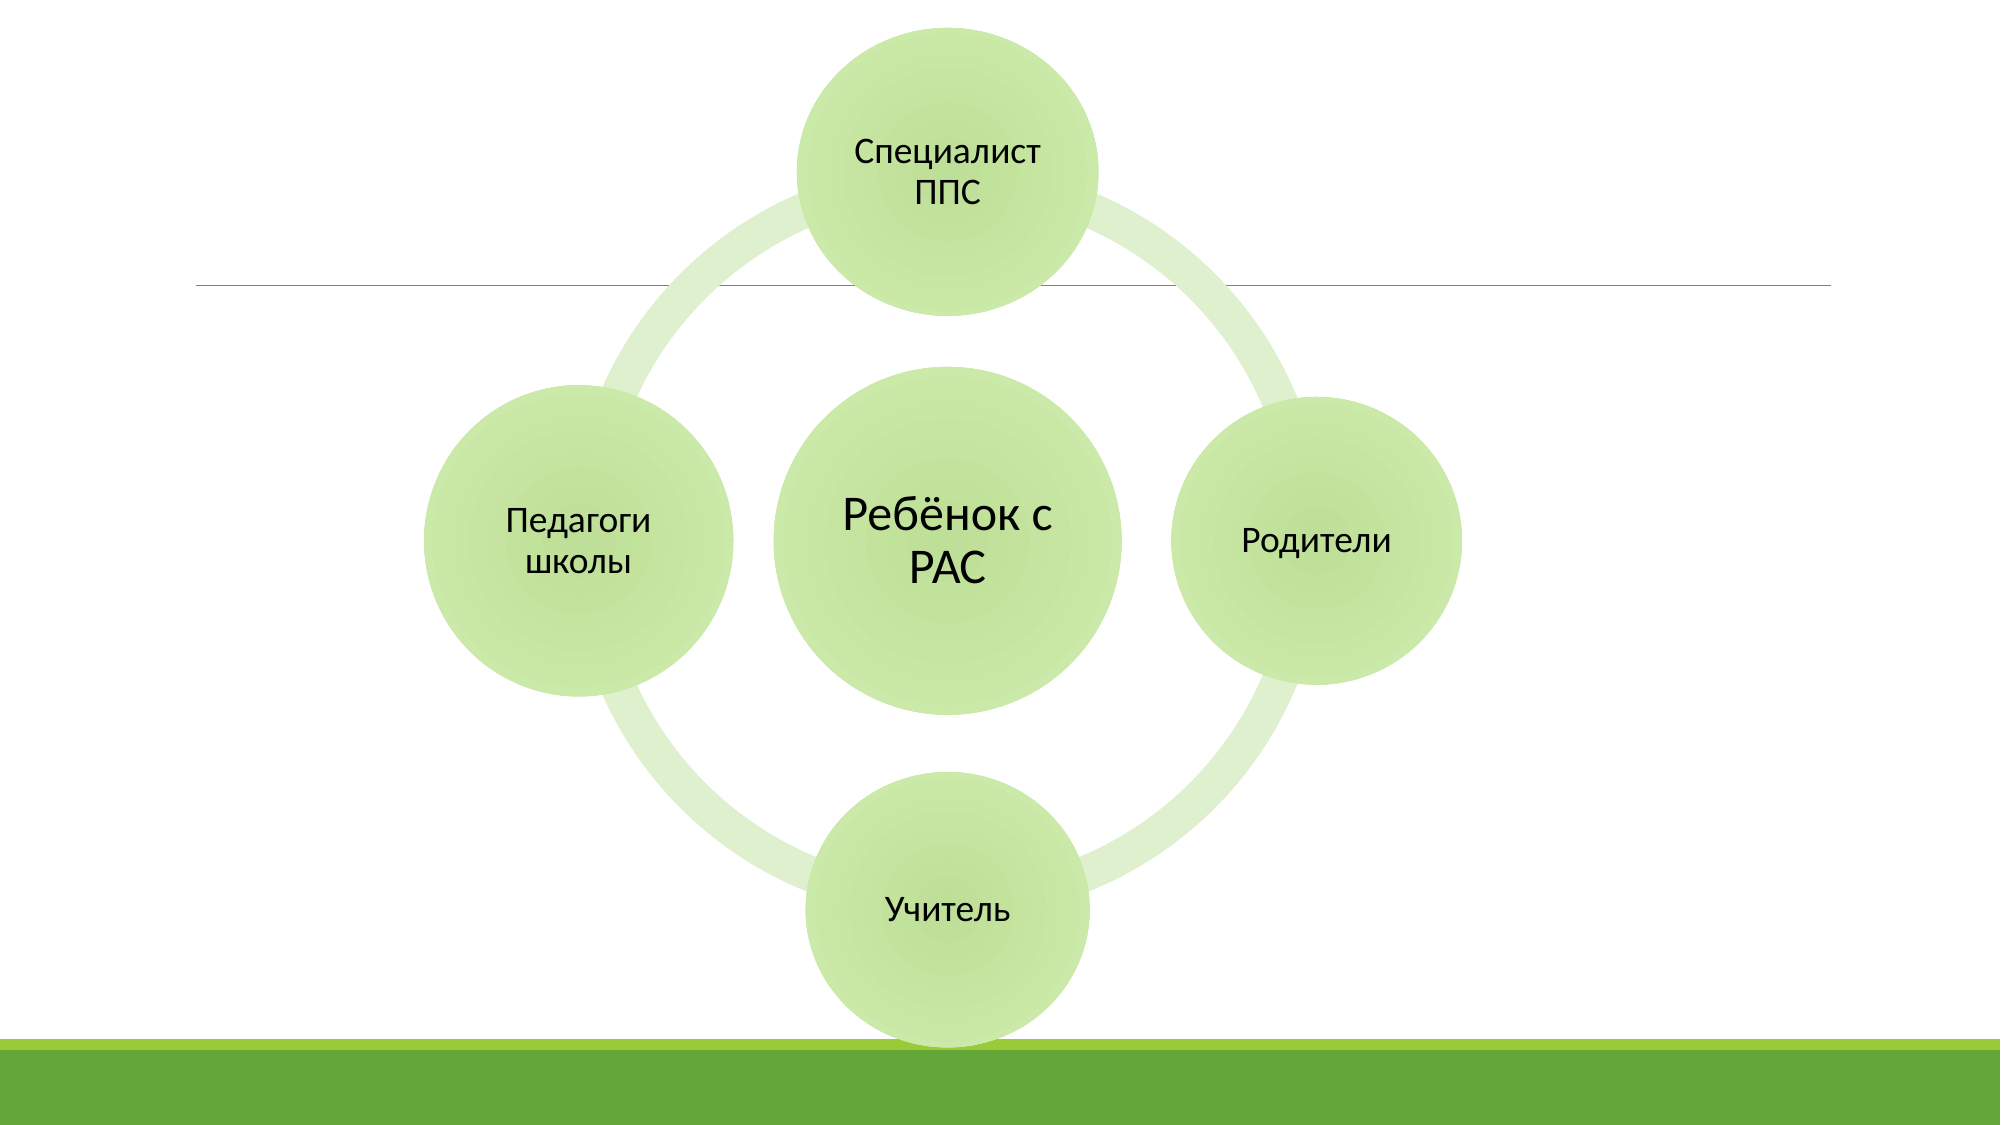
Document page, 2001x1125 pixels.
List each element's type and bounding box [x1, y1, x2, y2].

text_box [389, 46, 1497, 1029]
